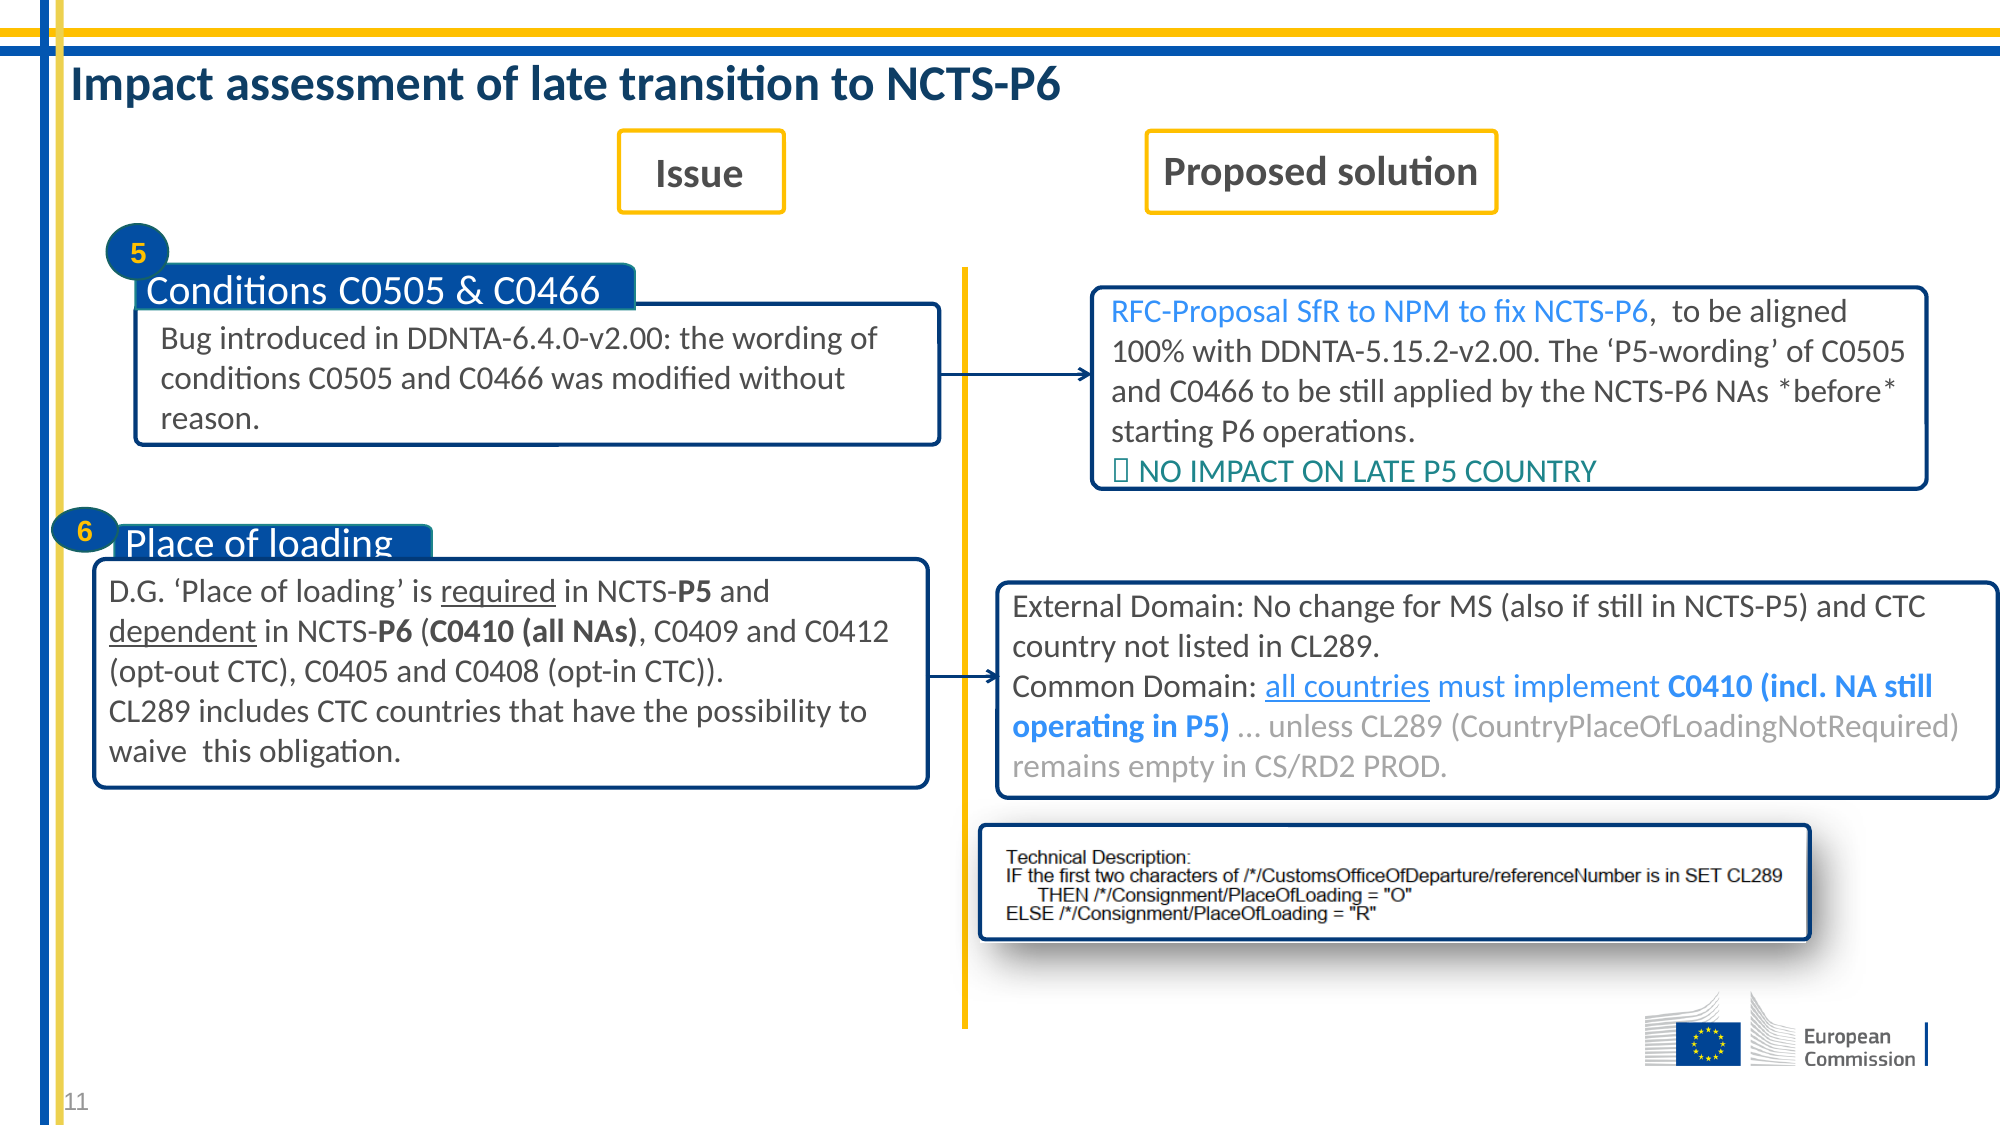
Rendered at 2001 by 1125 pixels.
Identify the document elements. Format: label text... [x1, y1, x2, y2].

slide_number 11 [48, 1070, 499, 1125]
text_box [0, 28, 40, 37]
text_box [0, 46, 40, 56]
text_box [55, 788, 64, 1070]
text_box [1146, 130, 1521, 213]
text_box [135, 263, 965, 446]
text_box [52, 507, 938, 788]
text_box [64, 28, 2000, 37]
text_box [997, 576, 2000, 835]
text_box [49, 46, 55, 56]
text_box [49, 28, 55, 37]
text_box Impact assessment of late transition to NCTS-P6 [55, 43, 1184, 118]
text_box [1184, 46, 2000, 56]
text_box [55, 0, 64, 43]
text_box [618, 130, 784, 213]
text_box 5 [105, 223, 170, 281]
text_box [980, 824, 1810, 944]
text_box [55, 118, 64, 507]
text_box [1091, 281, 1927, 542]
text_box [40, 0, 49, 1125]
picture [1645, 991, 1928, 1066]
